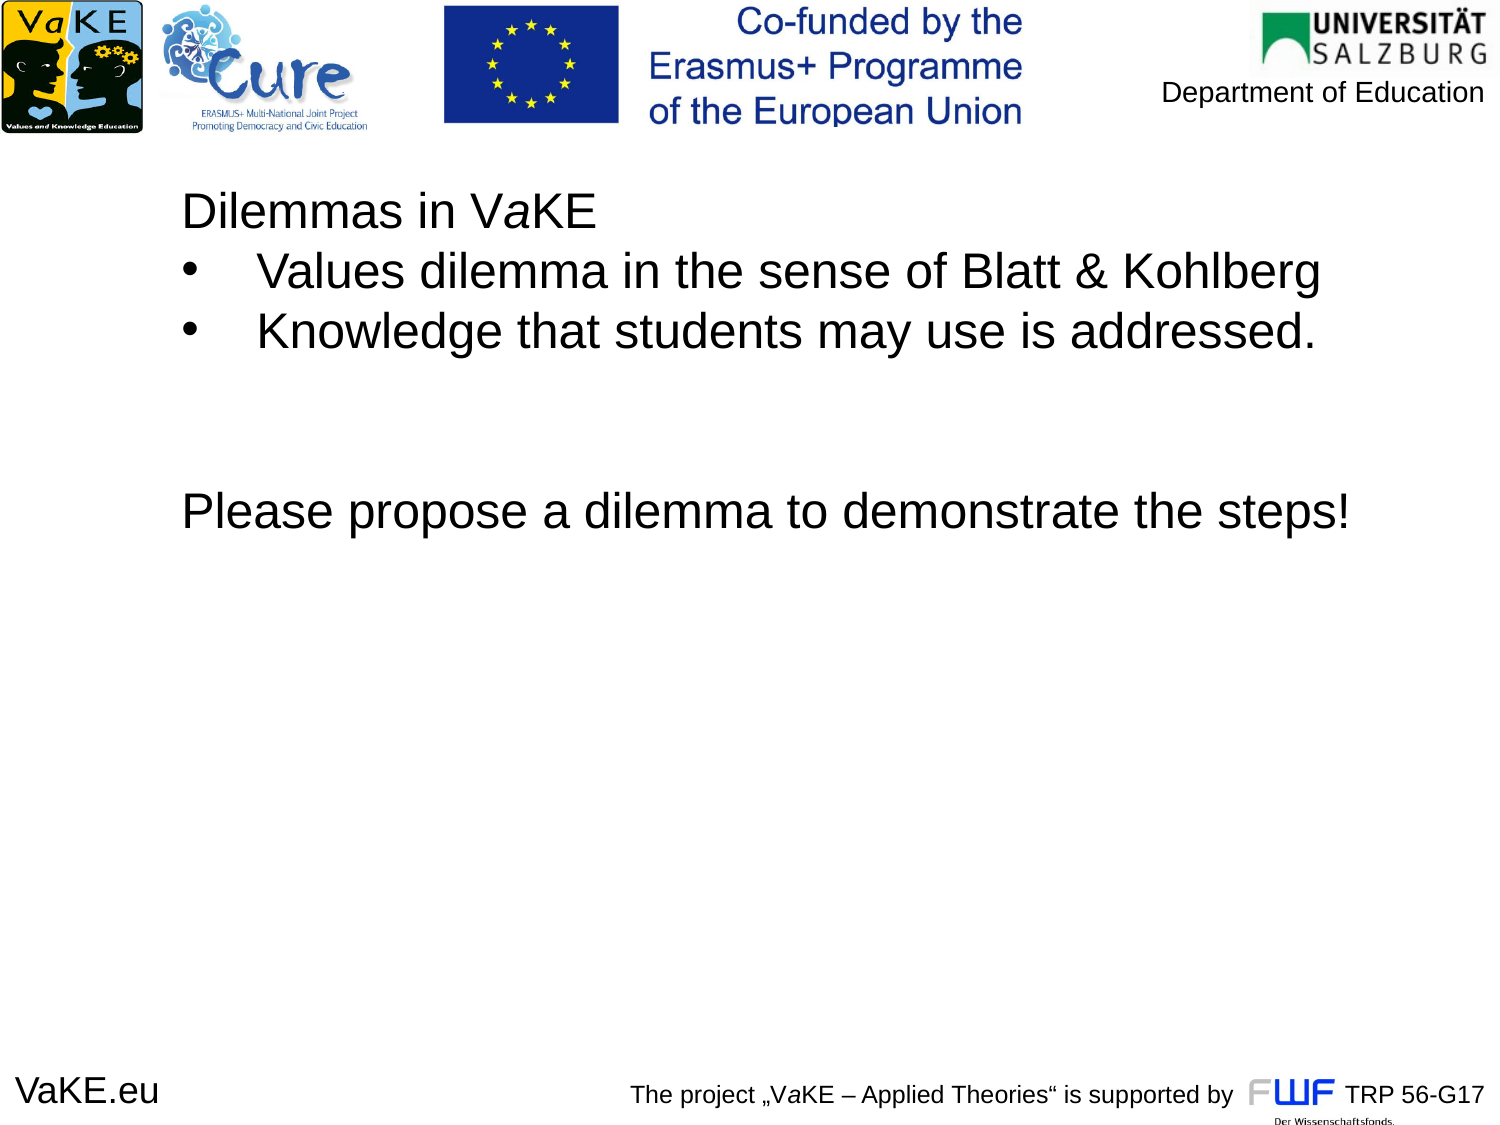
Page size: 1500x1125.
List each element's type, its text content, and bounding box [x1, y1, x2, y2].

picture [1249, 0, 1500, 78]
text_box Dilemmas in VaKE Values dilemma in the sense of Blatt & Kohlberg Knowledge that students may use is addressed. Please propose a dilemma to demonstrate the steps! [166, 171, 1500, 546]
picture [0, 0, 145, 135]
picture [1249, 1079, 1394, 1125]
